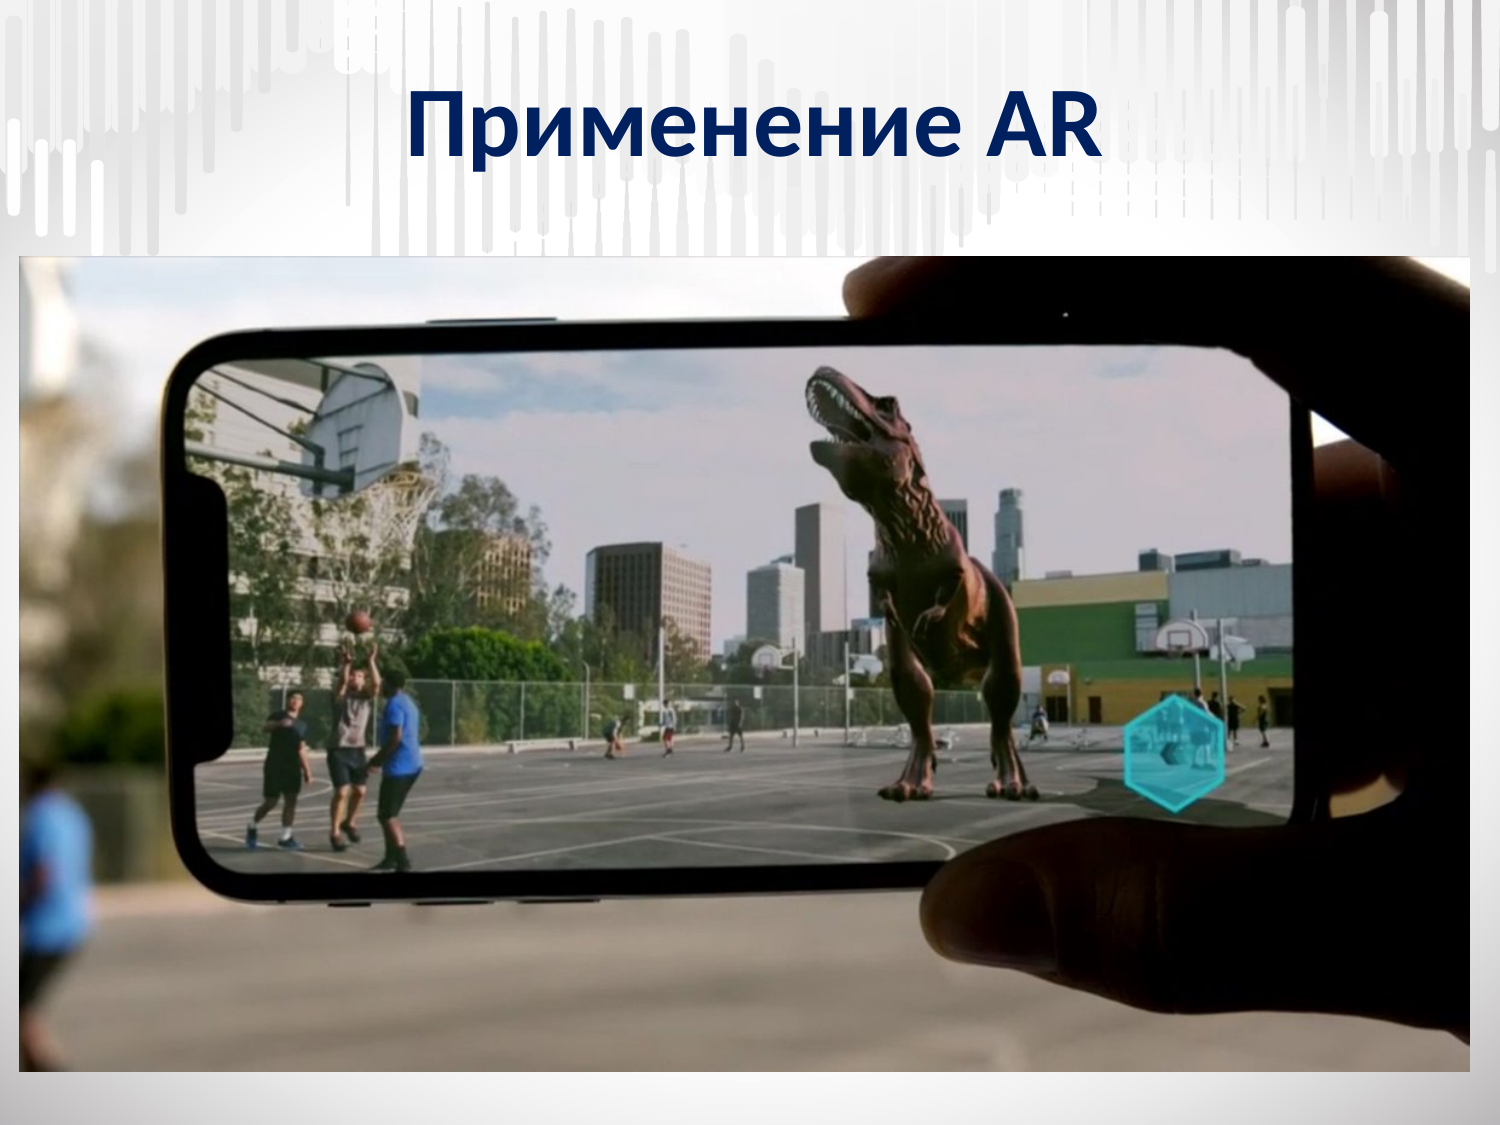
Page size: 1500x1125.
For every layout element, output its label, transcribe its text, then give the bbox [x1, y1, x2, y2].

picture [0, 0, 1500, 1125]
title Применение AR [107, 58, 1402, 190]
